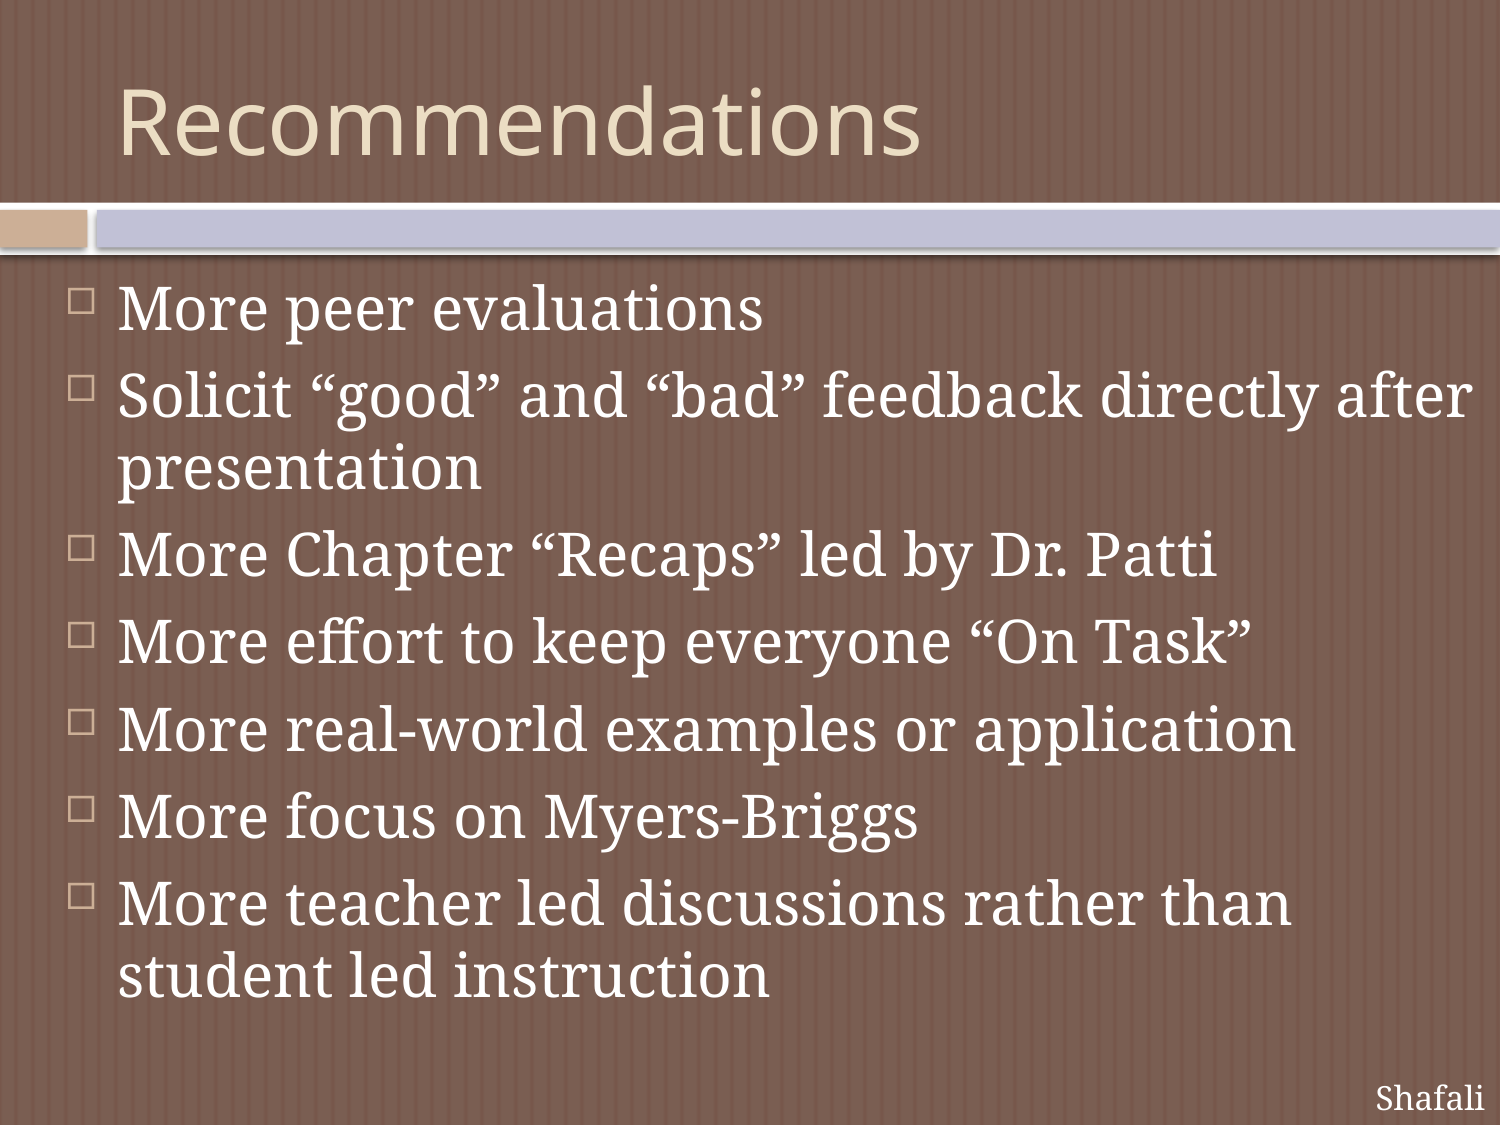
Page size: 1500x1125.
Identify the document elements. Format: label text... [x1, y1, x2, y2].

list More peer evaluations Solicit “good” and “bad” feedback directly after presentation More Chapter “Recaps” led by Dr. Patti More effort to keep everyone “On Task” More real-world examples or application More focus on Myers-Briggs More teacher led discussions rather than student led instruction [49, 262, 1500, 1125]
title Recommendations [100, 37, 1439, 201]
text_box Shafali [1175, 1069, 1500, 1125]
